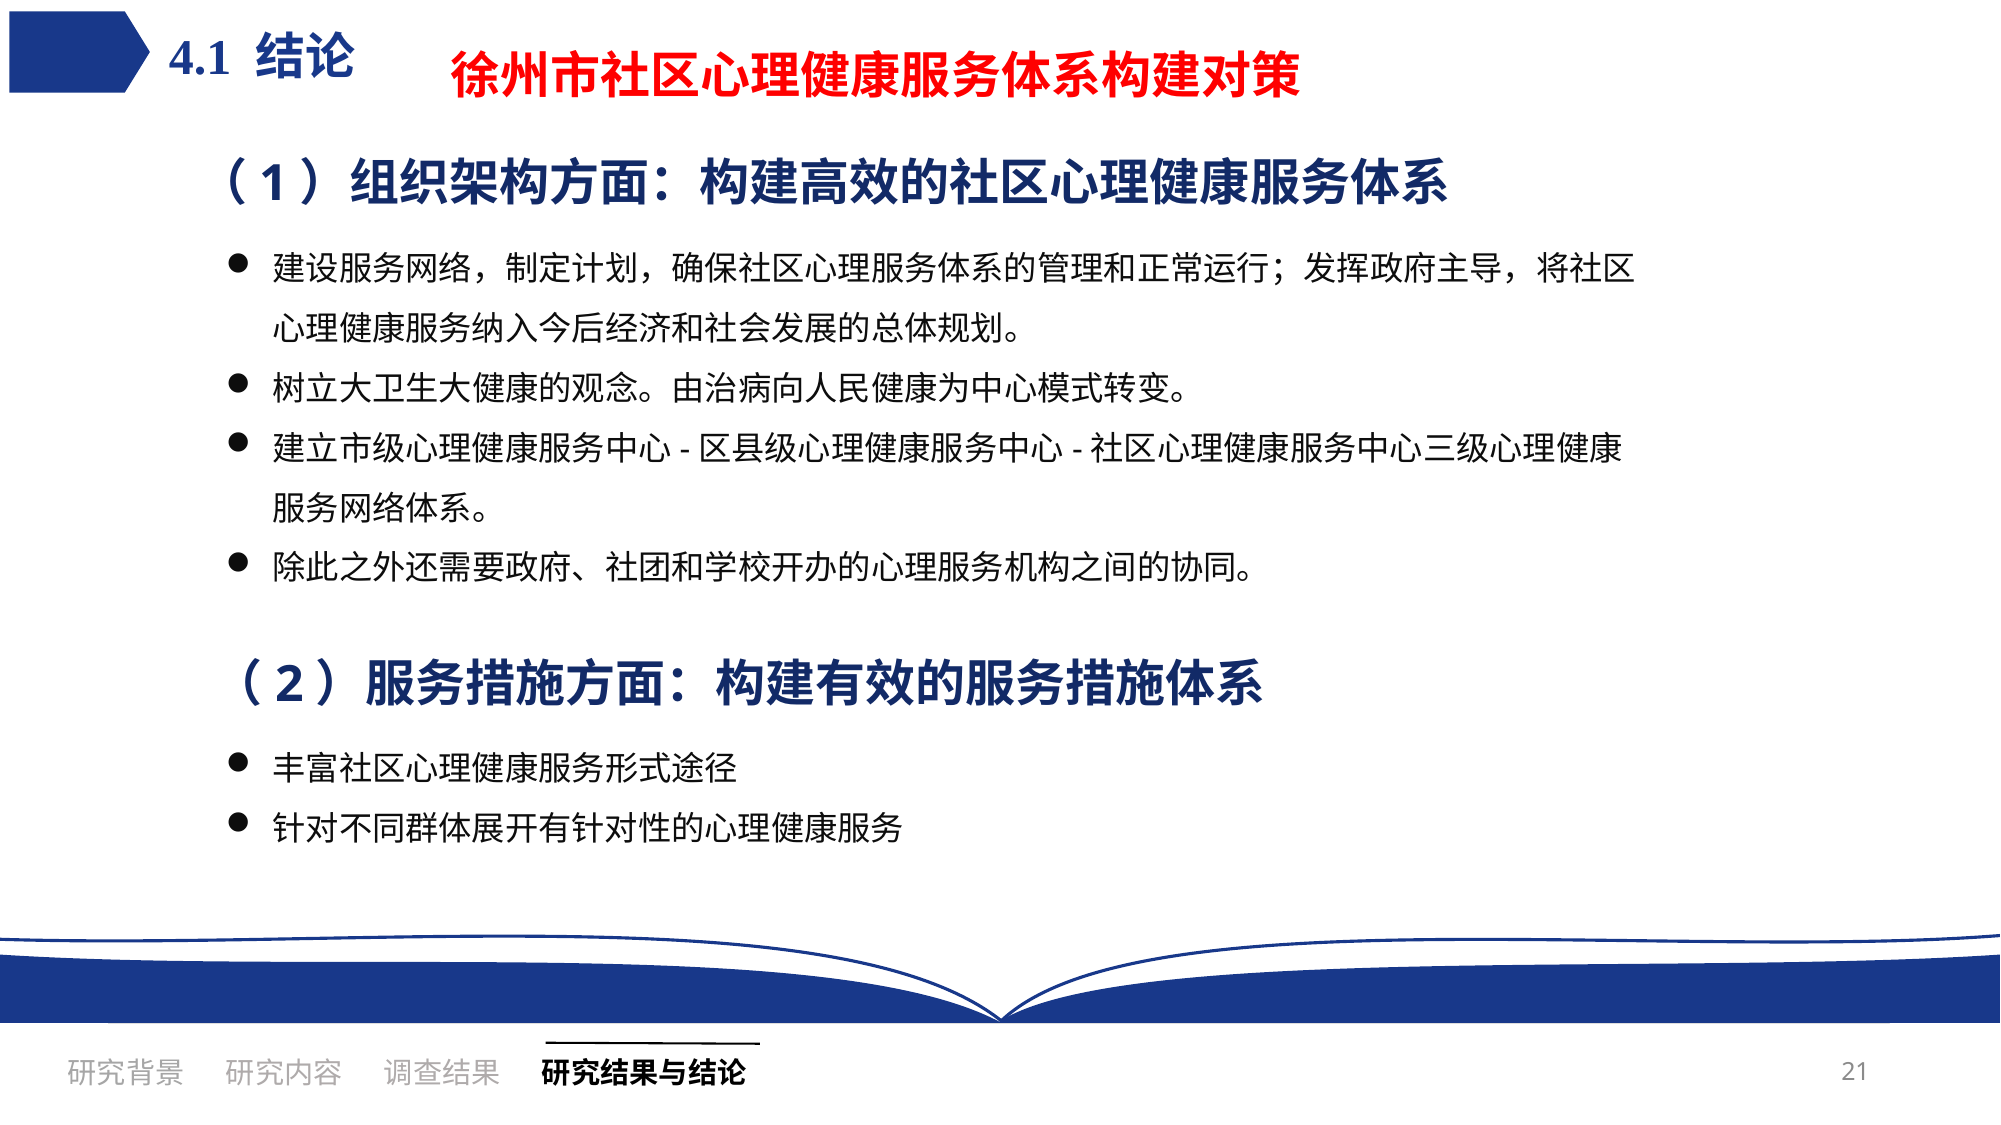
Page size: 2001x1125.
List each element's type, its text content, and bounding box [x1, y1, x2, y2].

text_box 调查结果 [369, 1046, 516, 1097]
text_box （2）服务措施方面：构建有效的服务措施体系 [198, 644, 2000, 719]
text_box [0, 953, 2000, 1024]
text_box [0, 934, 2000, 1023]
text_box 研究背景 [52, 1046, 200, 1097]
text_box 建设服务网络，制定计划，确保社区心理服务体系的管理和正常运行；发挥政府主导，将社区心理健康服务纳入今后经济和社会发展的总体规划。 树立大卫生大健康的观念。由治病向人民健康为中心模式转变。 建立市级心理健康服务中心-区县级心理健康服务中心-社区心理健康服务中心三级心理健康服务网络体系。 除此之外还需要政府、社团和学校开办的心理服务机构之间的协同。 [211, 220, 1663, 595]
text_box （1）组织架构方面：构建高效的社区心理健康服务体系 [182, 142, 1885, 182]
text_box 研究结果与结论 [527, 1047, 762, 1097]
text_box 4.1 结论 [168, 5, 1509, 105]
text_box 研究内容 [211, 1046, 358, 1097]
text_box 徐州市社区心理健康服务体系构建对策 [436, 36, 1438, 111]
text_box 丰富社区心理健康服务形式途径 针对不同群体展开有针对性的心理健康服务 [211, 719, 1609, 855]
slide_number 21 [1434, 1042, 1885, 1103]
